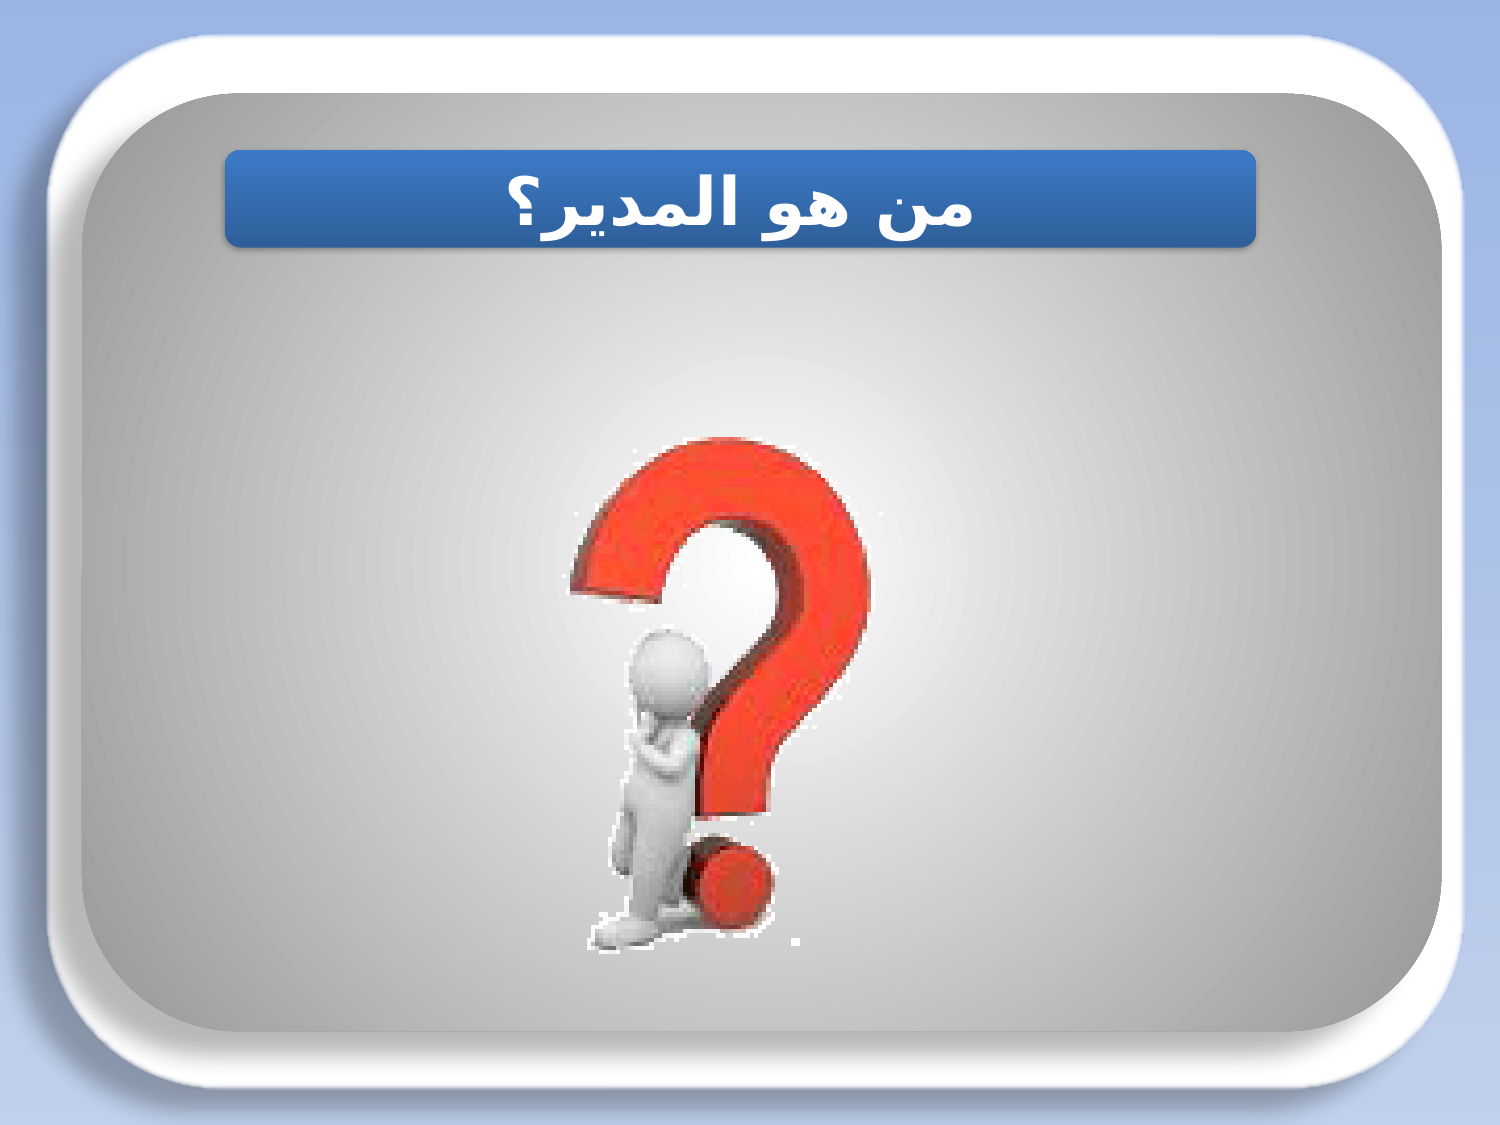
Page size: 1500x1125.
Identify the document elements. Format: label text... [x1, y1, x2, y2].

text_box [49, 34, 1468, 1089]
picture [487, 412, 934, 1010]
text_box [79, 91, 1444, 1034]
text_box [0, 0, 1500, 1125]
text_box من هو المدير؟ [224, 149, 1257, 248]
